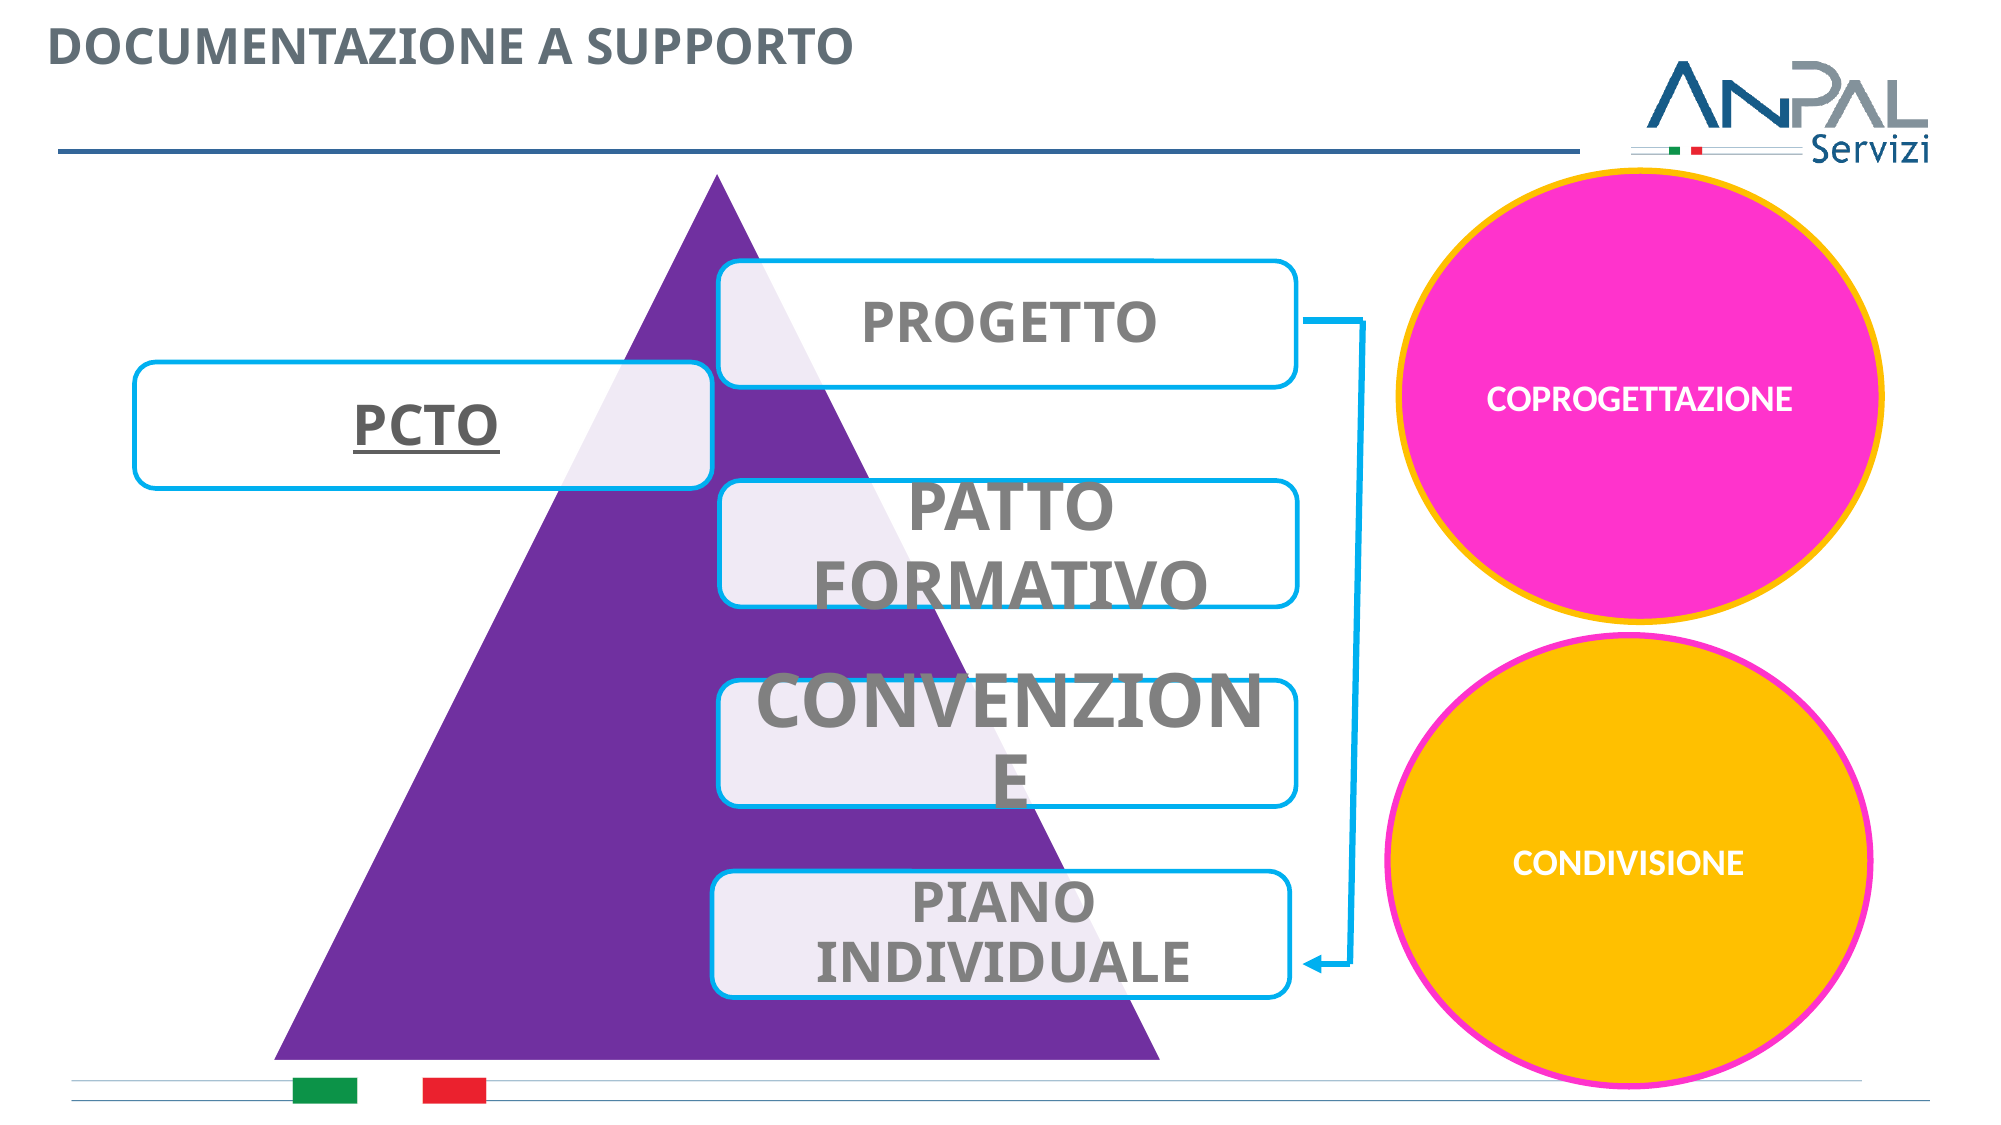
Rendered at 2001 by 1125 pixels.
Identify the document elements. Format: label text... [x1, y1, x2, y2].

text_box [1349, 320, 1363, 964]
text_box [118, 171, 1452, 1061]
text_box CONDIVISIONE [1452, 634, 1872, 1088]
text_box DOCUMENTAZIONE A SUPPORTO [31, 0, 1808, 90]
text_box COPROGETTAZIONE [1452, 169, 1883, 623]
picture [1631, 61, 1932, 172]
